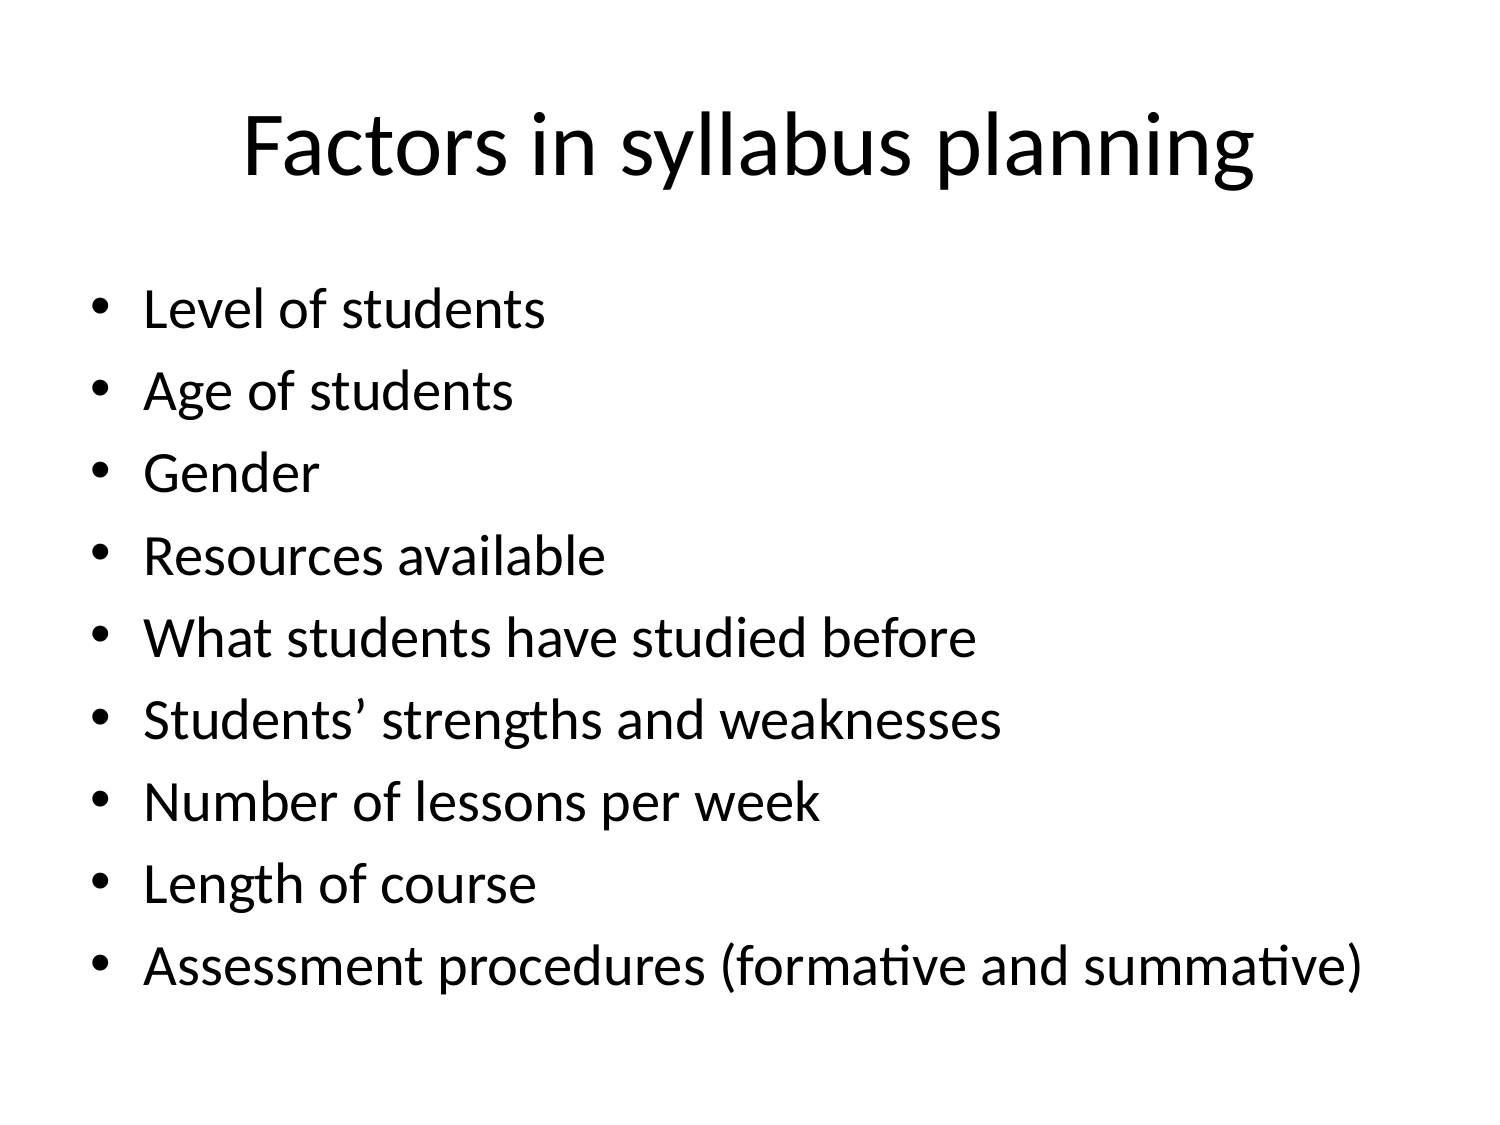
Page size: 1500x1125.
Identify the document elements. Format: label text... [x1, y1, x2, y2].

title Factors in syllabus planning [75, 45, 1425, 233]
list Level of students Age of students Gender Resources available What students have studied before Students’ strengths and weaknesses Number of lessons per week Length of course Assessment procedures (formative and summative) [75, 262, 1425, 1005]
